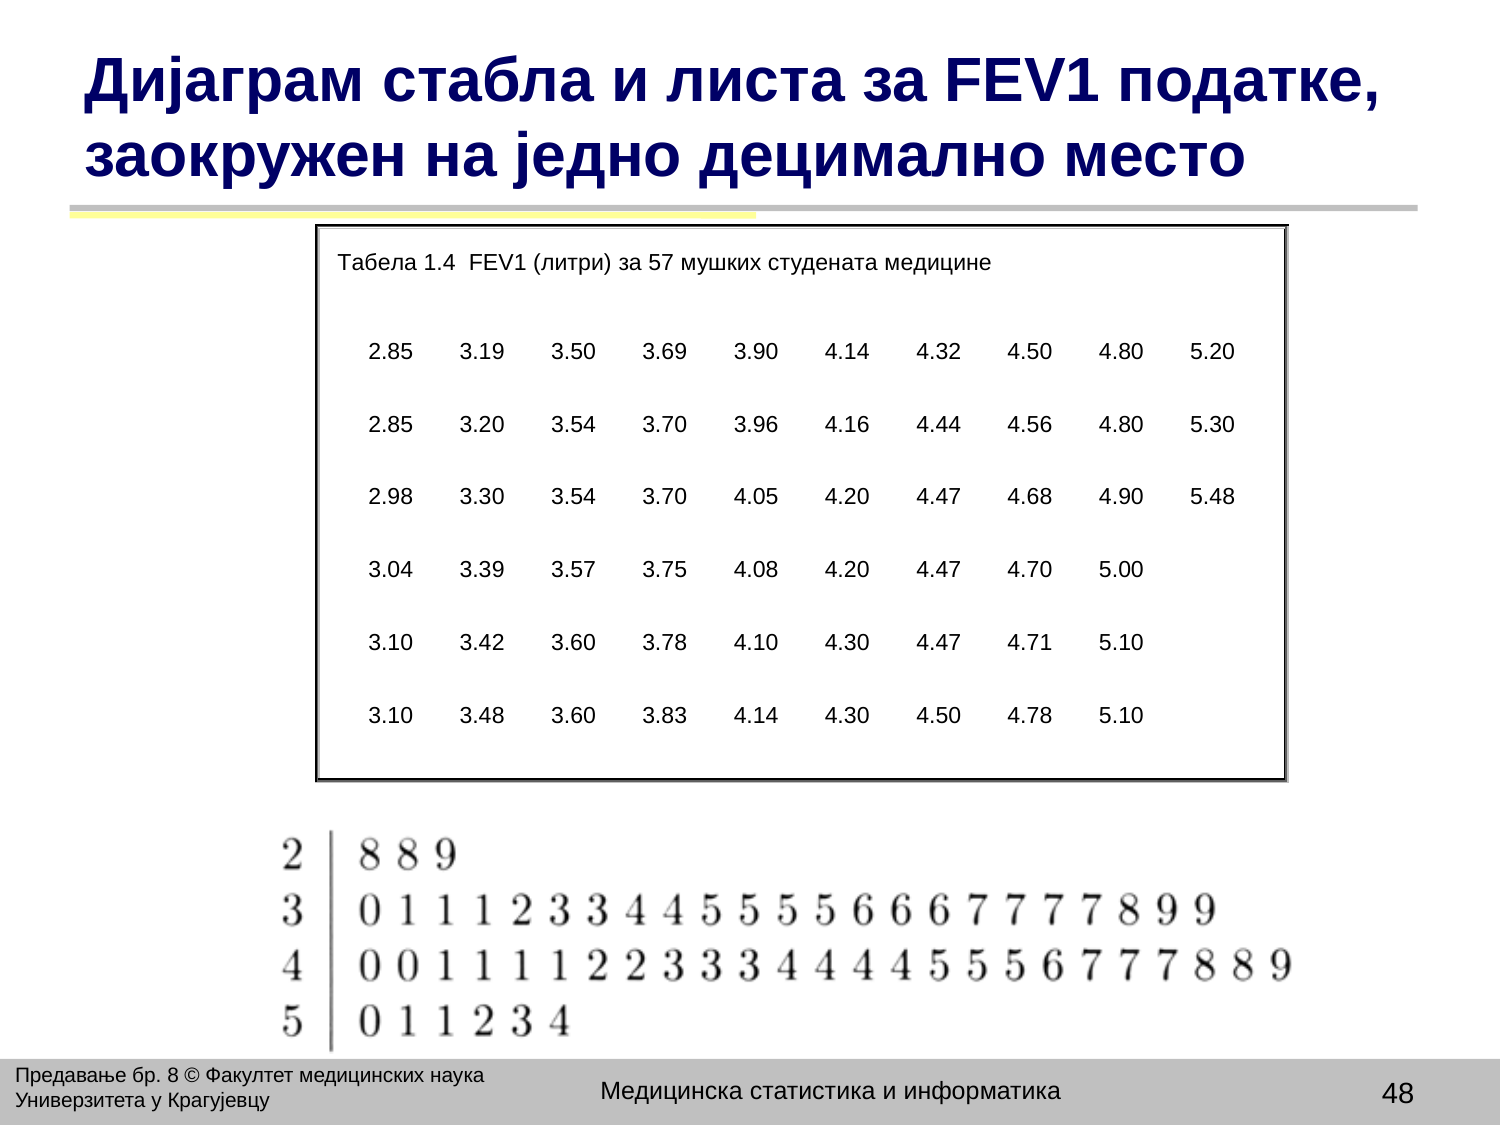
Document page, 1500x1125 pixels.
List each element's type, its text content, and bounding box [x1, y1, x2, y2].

slide_number 48 [1164, 1066, 1430, 1125]
footer Медицинска статистика и информатика [512, 1066, 1151, 1125]
slide_number Предавање бр. 8 © Факултет медицинских наука Универзитета у Крагујевцу [0, 1053, 614, 1108]
title Дијаграм стабла и листа за FEV1 податке, заокружен на једно децимално место [69, 19, 1426, 208]
picture [277, 829, 1297, 1054]
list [244, 223, 1358, 825]
